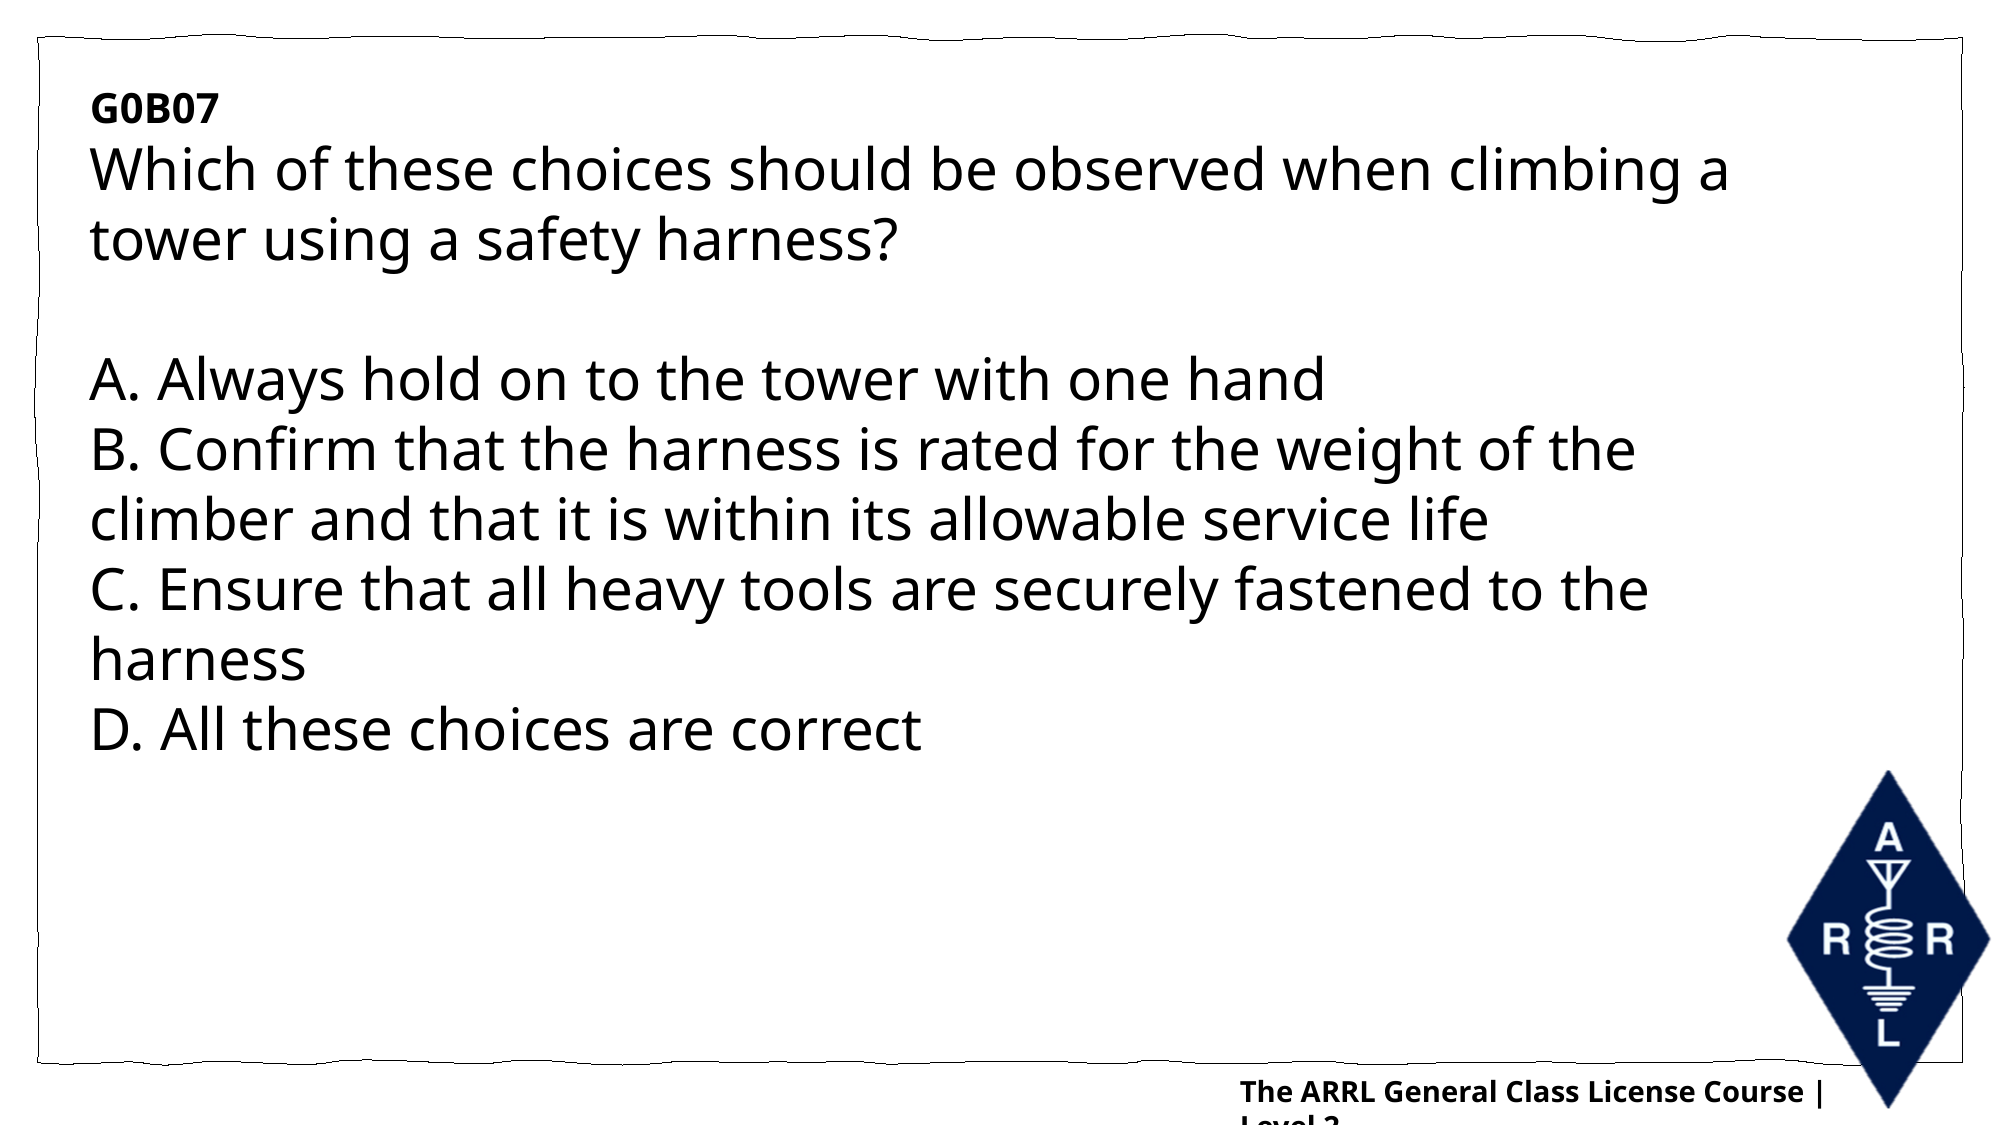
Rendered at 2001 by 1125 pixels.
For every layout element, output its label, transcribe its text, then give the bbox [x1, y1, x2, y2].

picture [1773, 752, 1999, 1125]
text_box G0B07 Which of these choices should be observed when climbing a tower using a safety harness? A. Always hold on to the tower with one hand B. Confirm that the harness is rated for the weight of the climber and that it is within its allowable service life C. Ensure that all heavy tools are securely fastened to the harness D. All these choices are correct [75, 74, 1850, 770]
